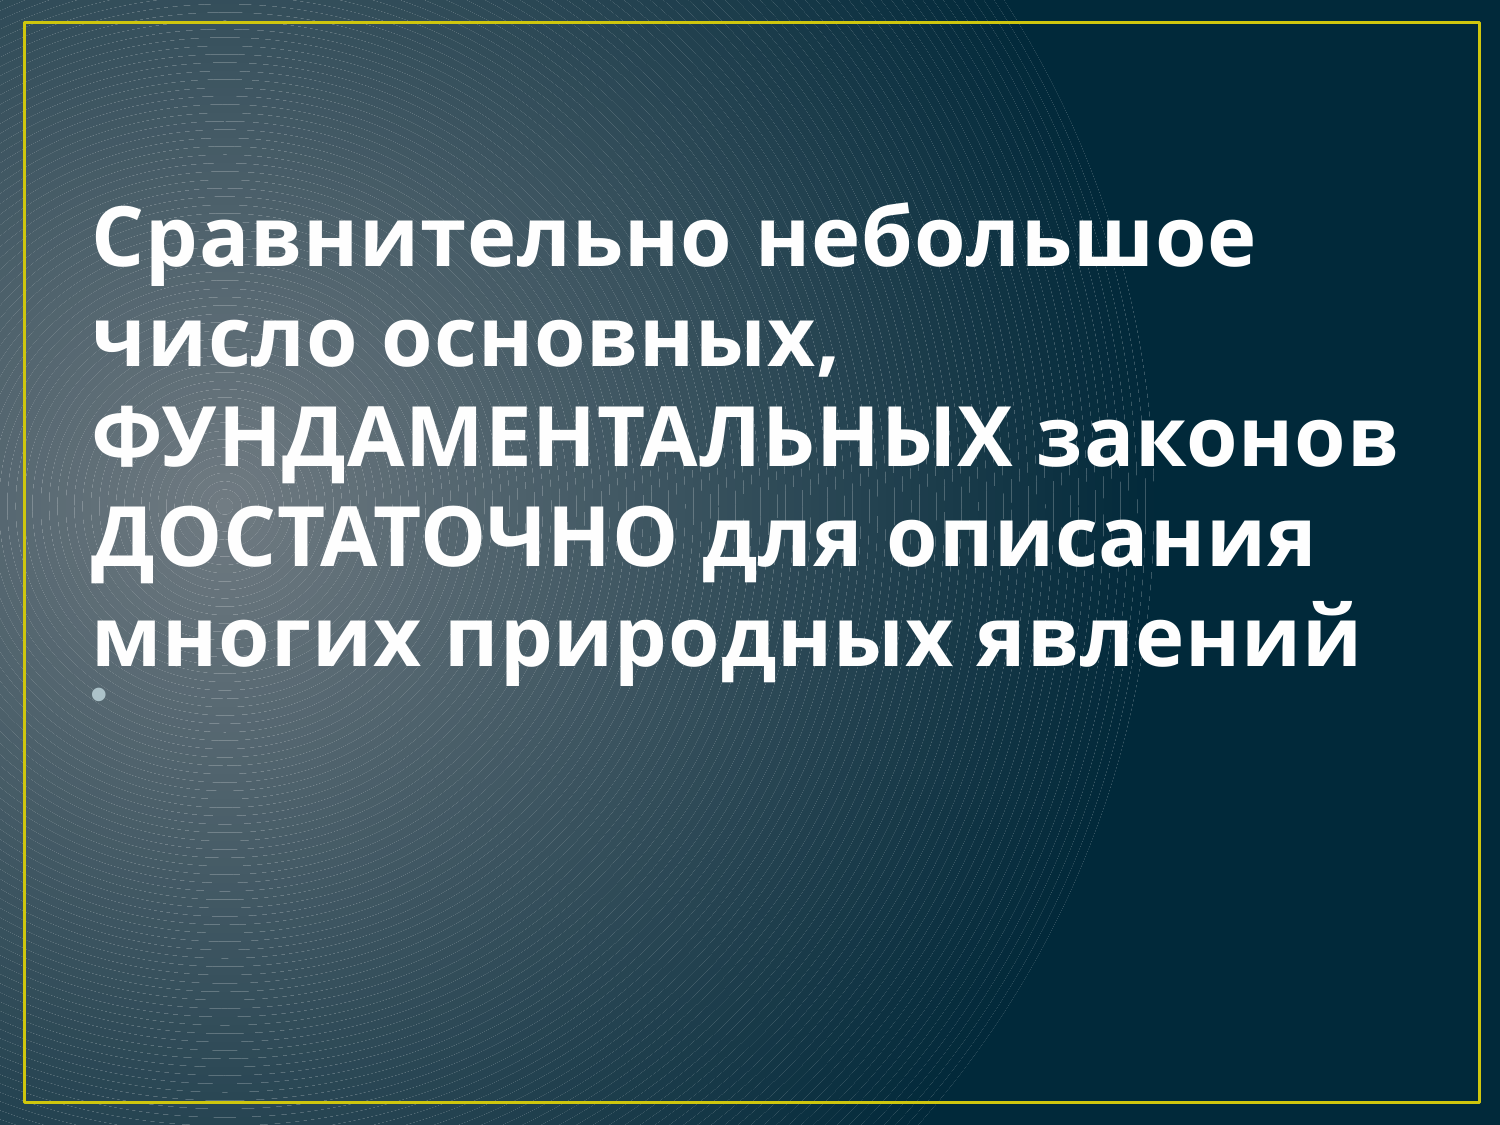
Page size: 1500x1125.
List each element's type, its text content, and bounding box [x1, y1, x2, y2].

list [75, 656, 1425, 1005]
title Сравнительно небольшое число основных, ФУНДАМЕНТАЛЬНЫХ законов ДОСТАТОЧНО для описания многих природных явлений [76, 278, 1427, 691]
